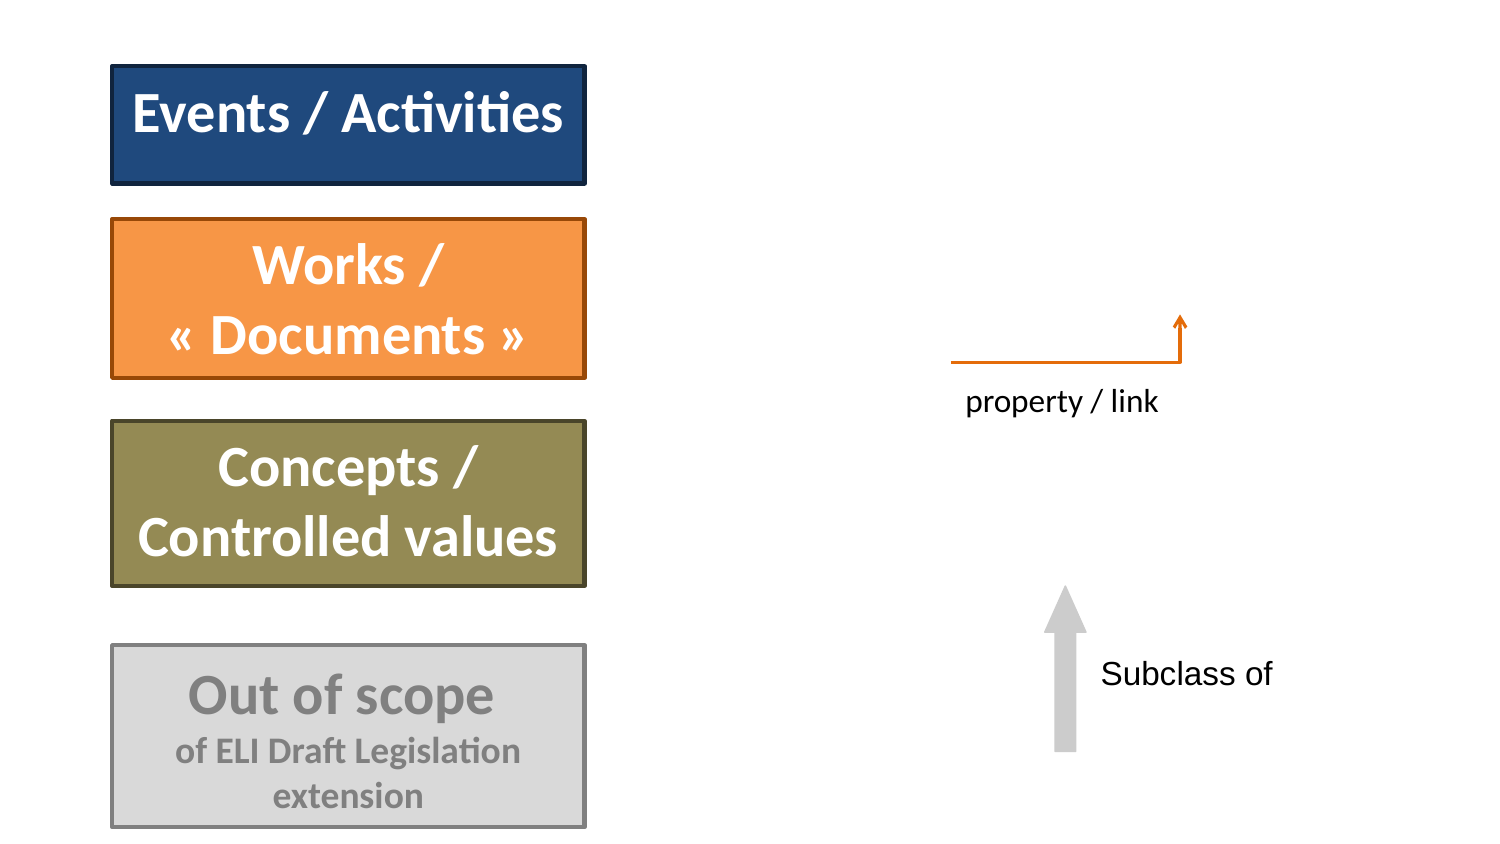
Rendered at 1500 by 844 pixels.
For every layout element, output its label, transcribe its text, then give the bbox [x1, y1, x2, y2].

text_box Out of scope of ELI Draft Legislation extension [112, 645, 585, 828]
text_box Concepts / Controlled values [112, 420, 585, 587]
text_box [950, 314, 1181, 363]
text_box [1044, 586, 1086, 752]
text_box Works / « Documents » [112, 219, 585, 378]
text_box Events / Activities [112, 66, 585, 184]
text_box Subclass of [1085, 645, 1470, 700]
text_box property / link [950, 372, 1335, 427]
